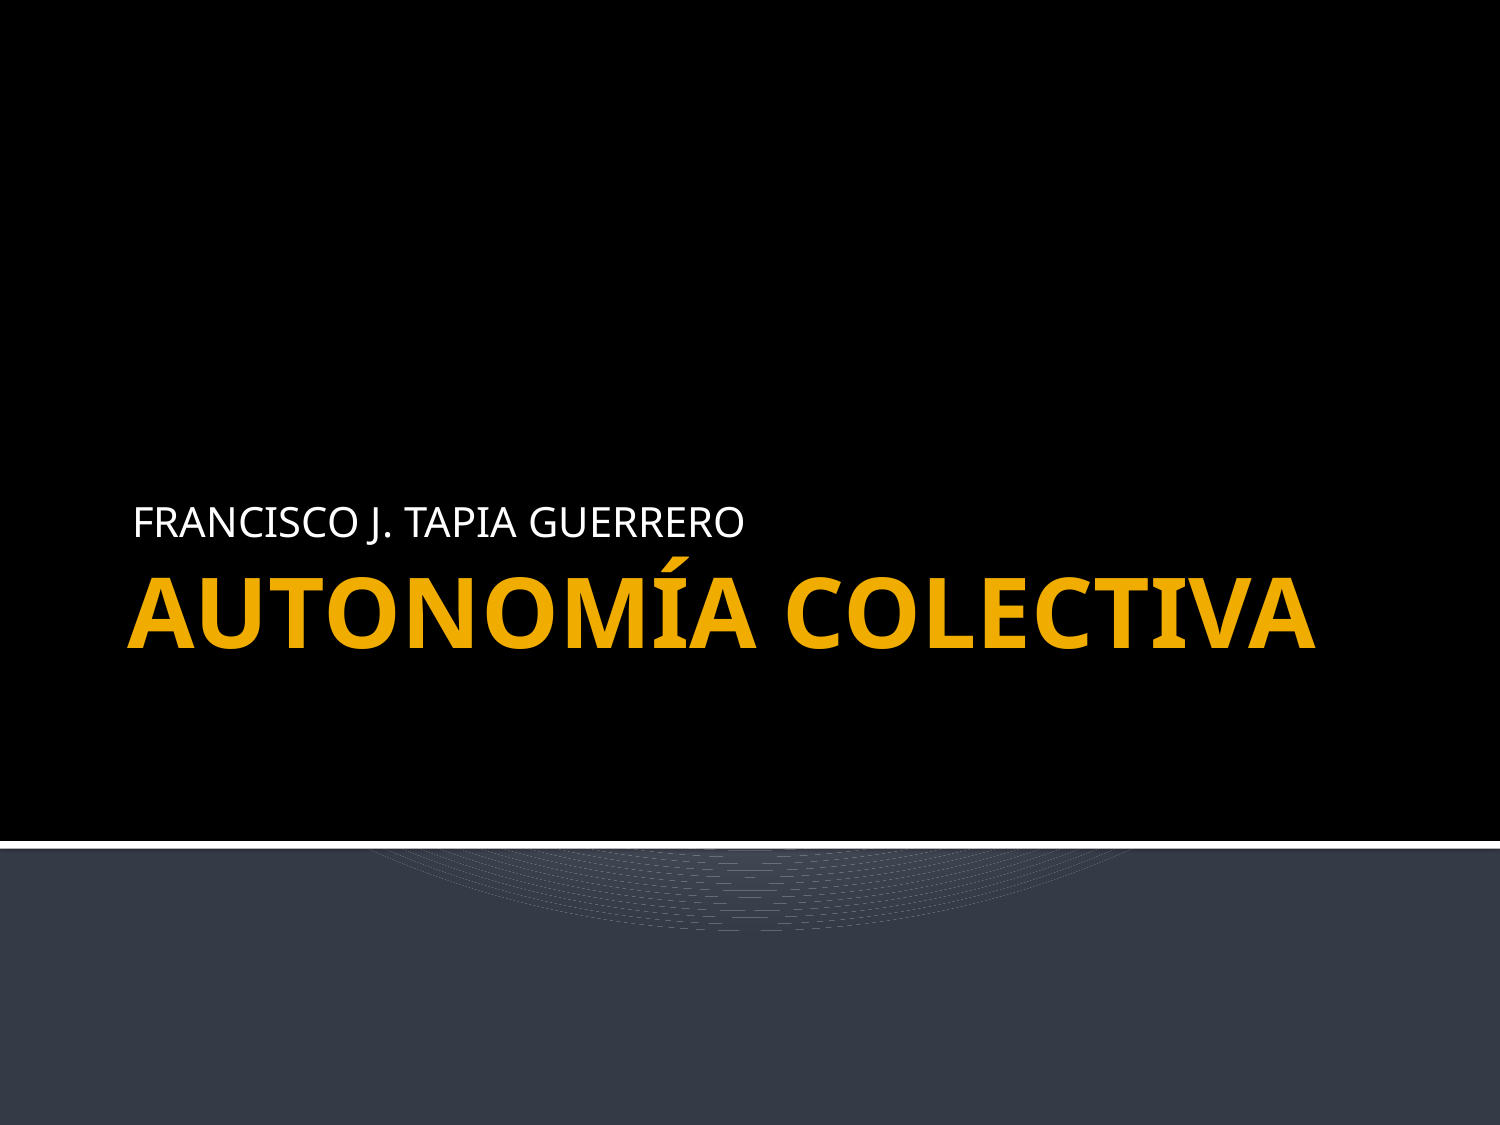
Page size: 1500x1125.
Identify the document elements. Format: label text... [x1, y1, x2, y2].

title AUTONOMÍA COLECTIVA [112, 550, 1438, 825]
subtitle FRANCISCO J. TAPIA GUERRERO [112, 299, 1438, 546]
